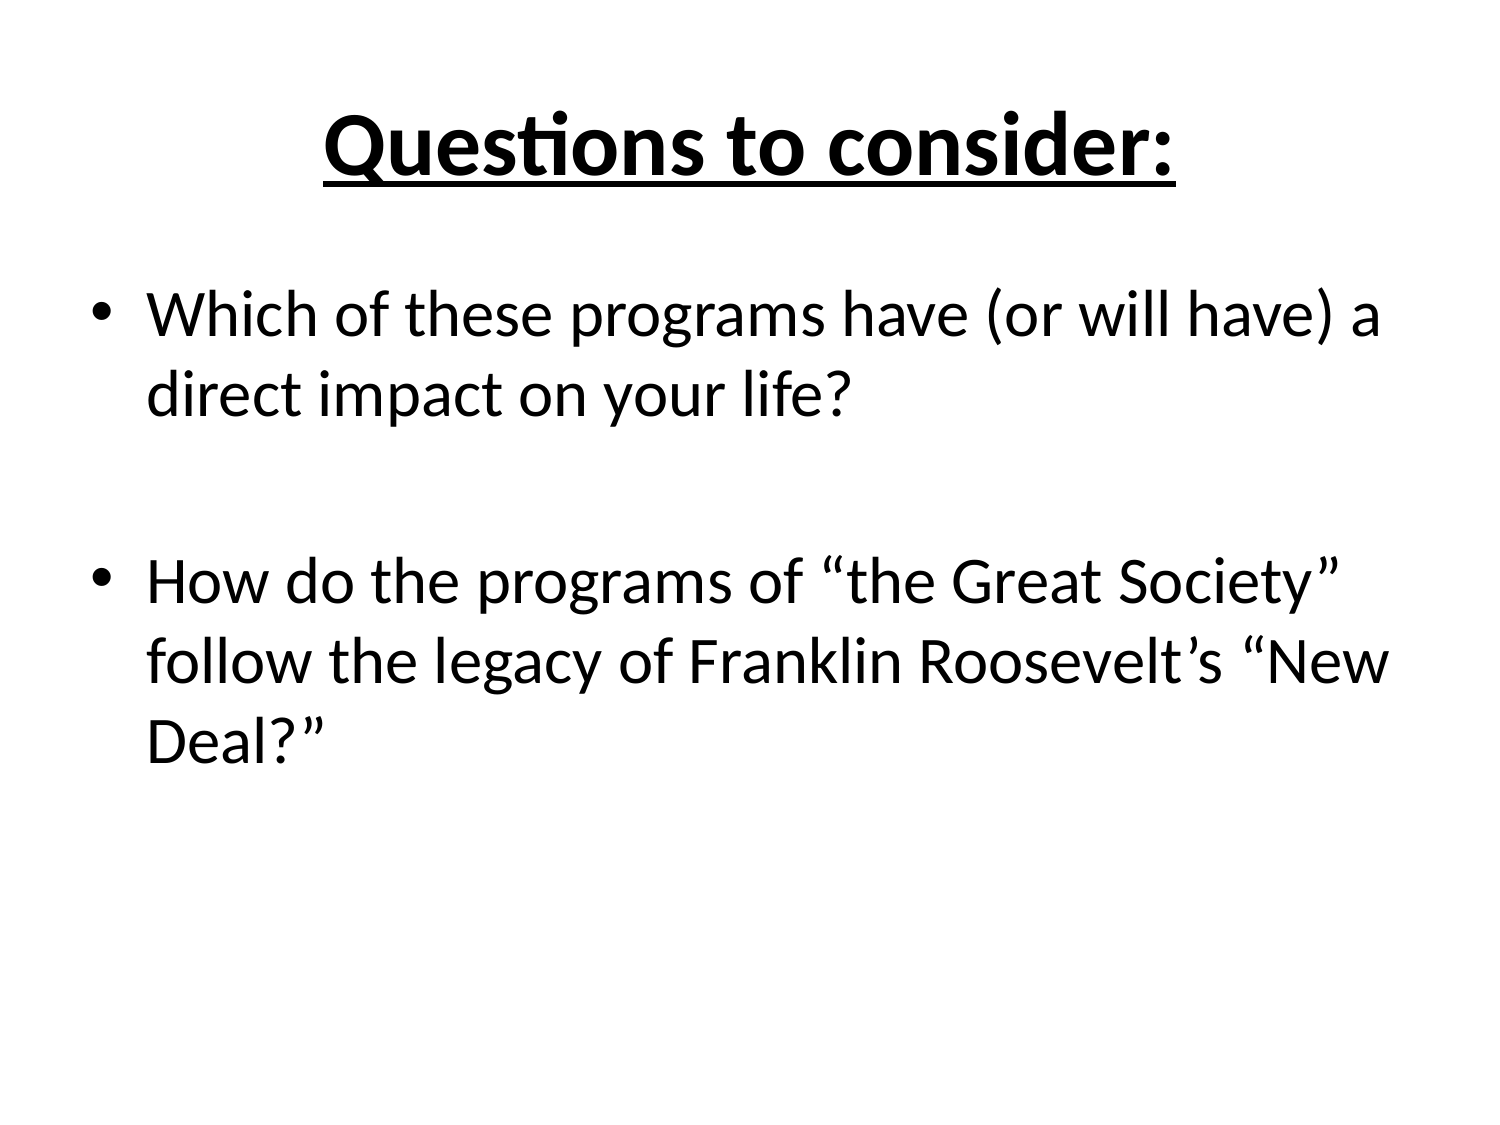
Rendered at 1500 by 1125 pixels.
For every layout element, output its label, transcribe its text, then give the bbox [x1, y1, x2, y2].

list Which of these programs have (or will have) a direct impact on your life? How do the programs of “the Great Society” follow the legacy of Franklin Roosevelt’s “New Deal?” [75, 262, 1425, 1005]
title Questions to consider: [75, 45, 1425, 233]
